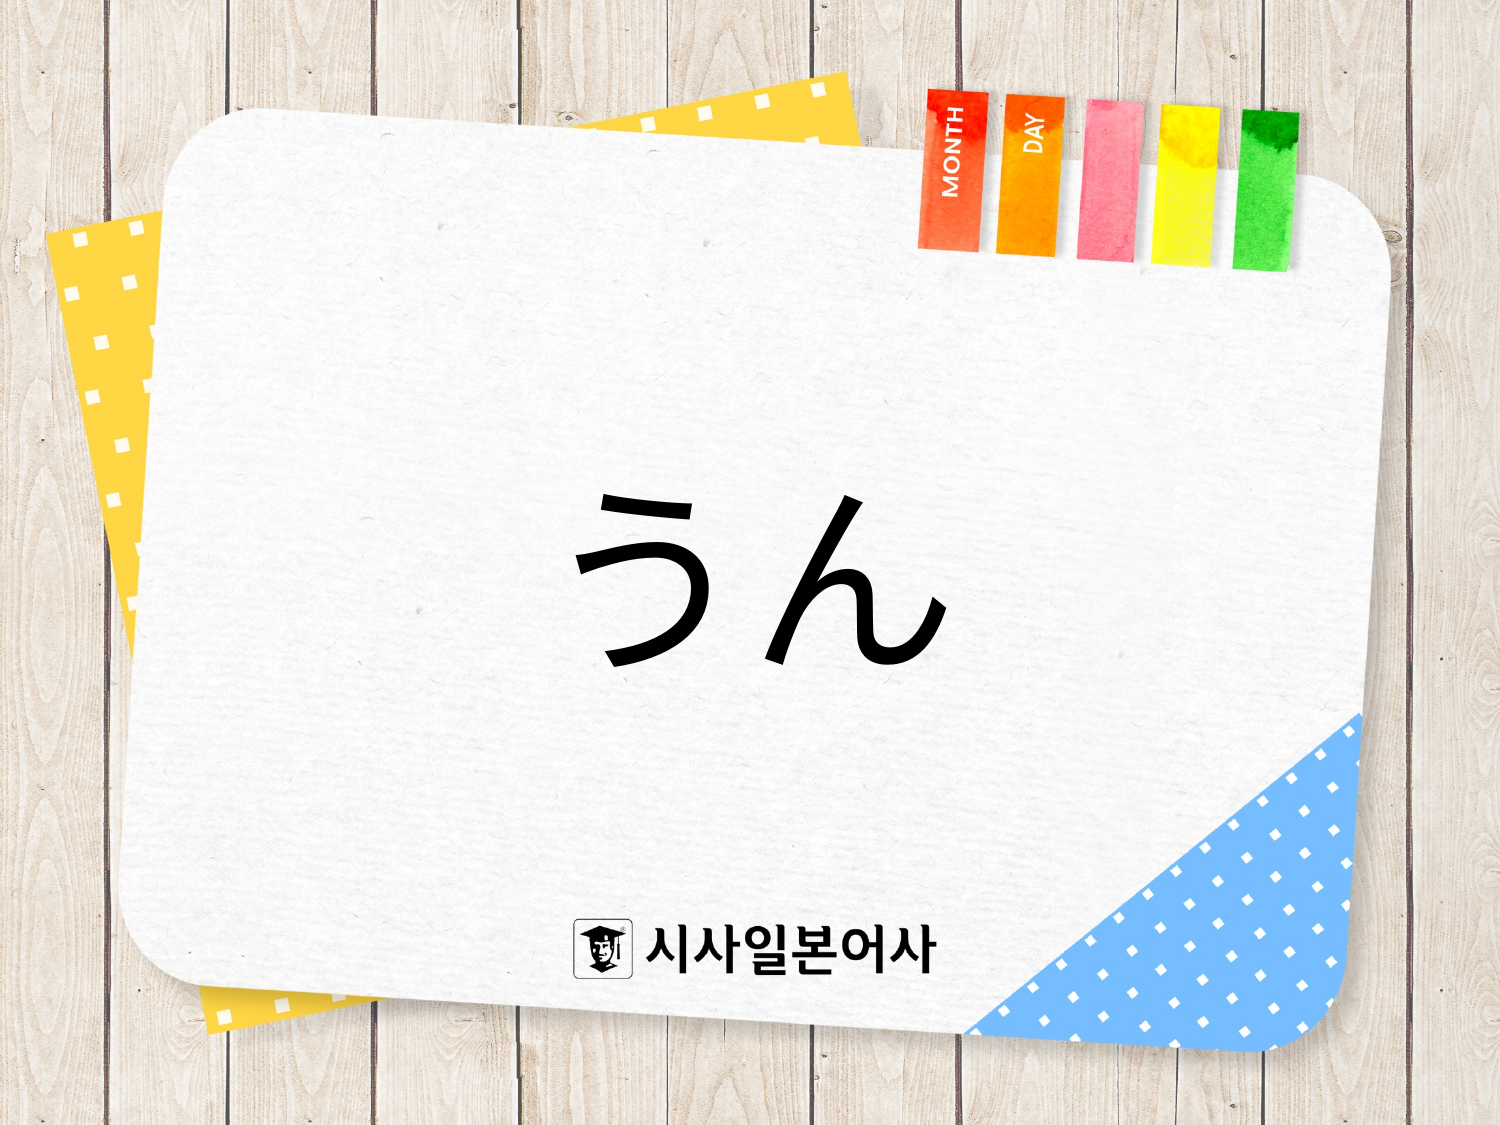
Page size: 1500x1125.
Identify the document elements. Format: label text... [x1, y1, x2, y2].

title うん [75, 338, 1425, 811]
picture [0, 0, 1500, 1125]
